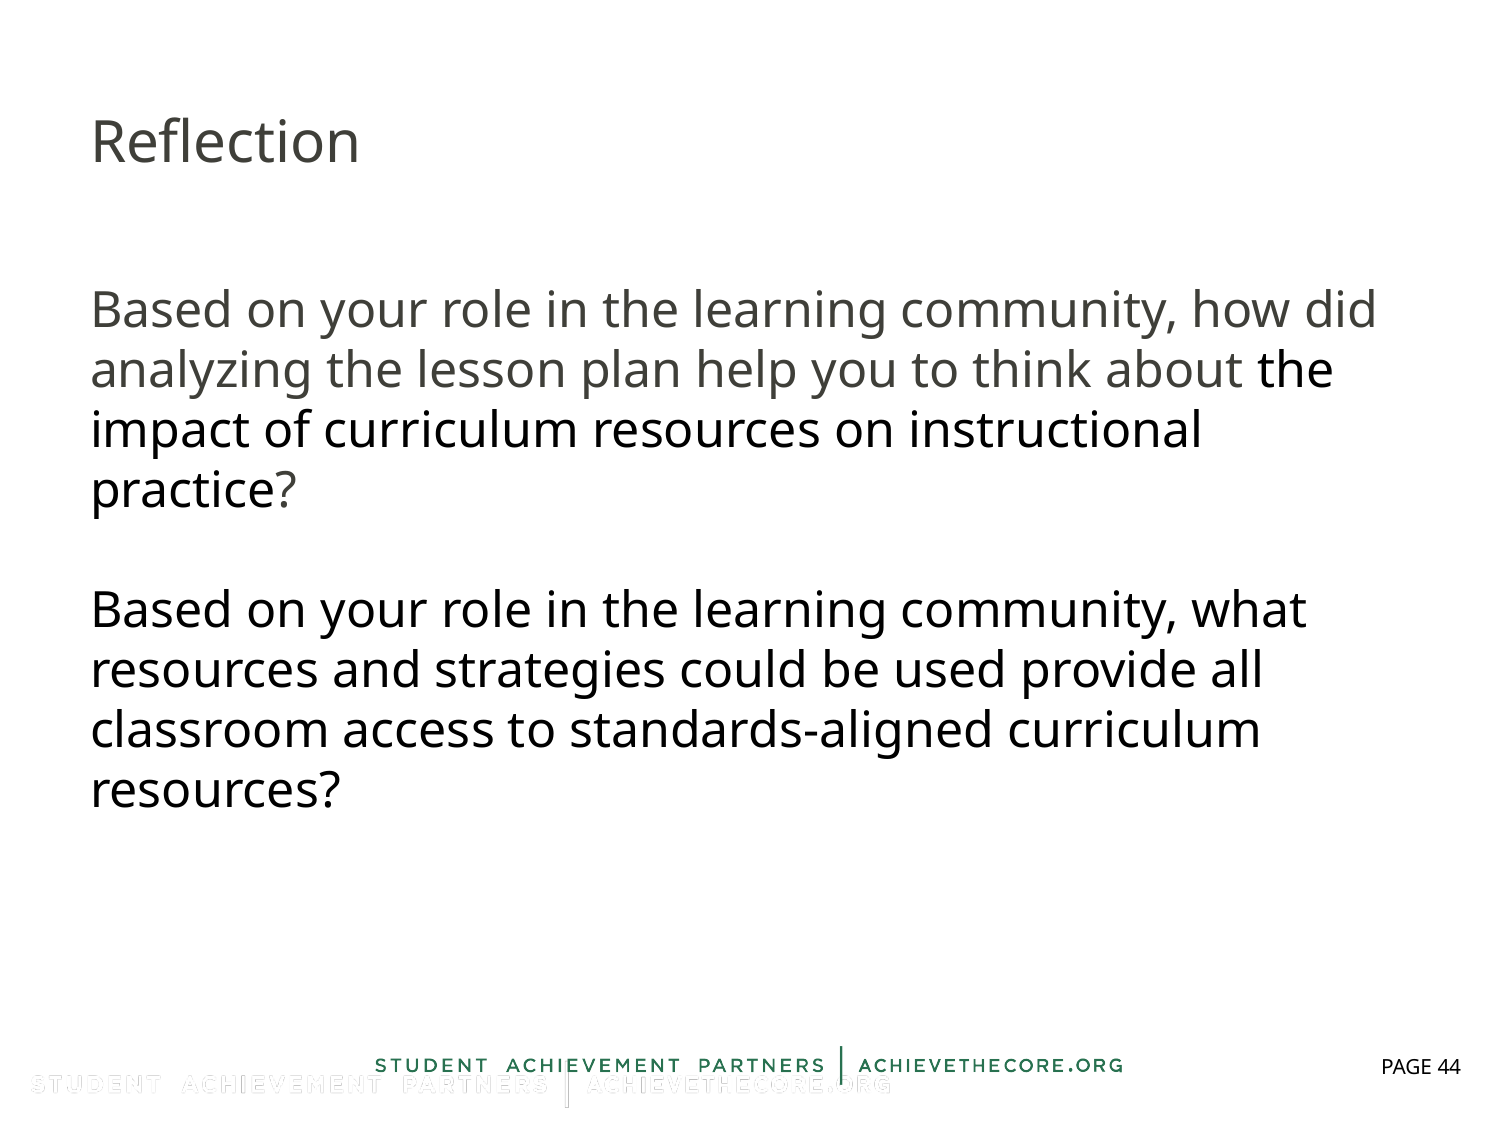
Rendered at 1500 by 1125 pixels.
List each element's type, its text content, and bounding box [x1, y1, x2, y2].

list Based on your role in the learning community, how did analyzing the lesson plan help you to think about the impact of curriculum resources on instructional practice? Based on your role in the learning community, what resources and strategies could be used provide all classroom access to standards-aligned curriculum resources? [75, 262, 1425, 1005]
picture [375, 1046, 1122, 1085]
title Reflection [75, 45, 1425, 233]
